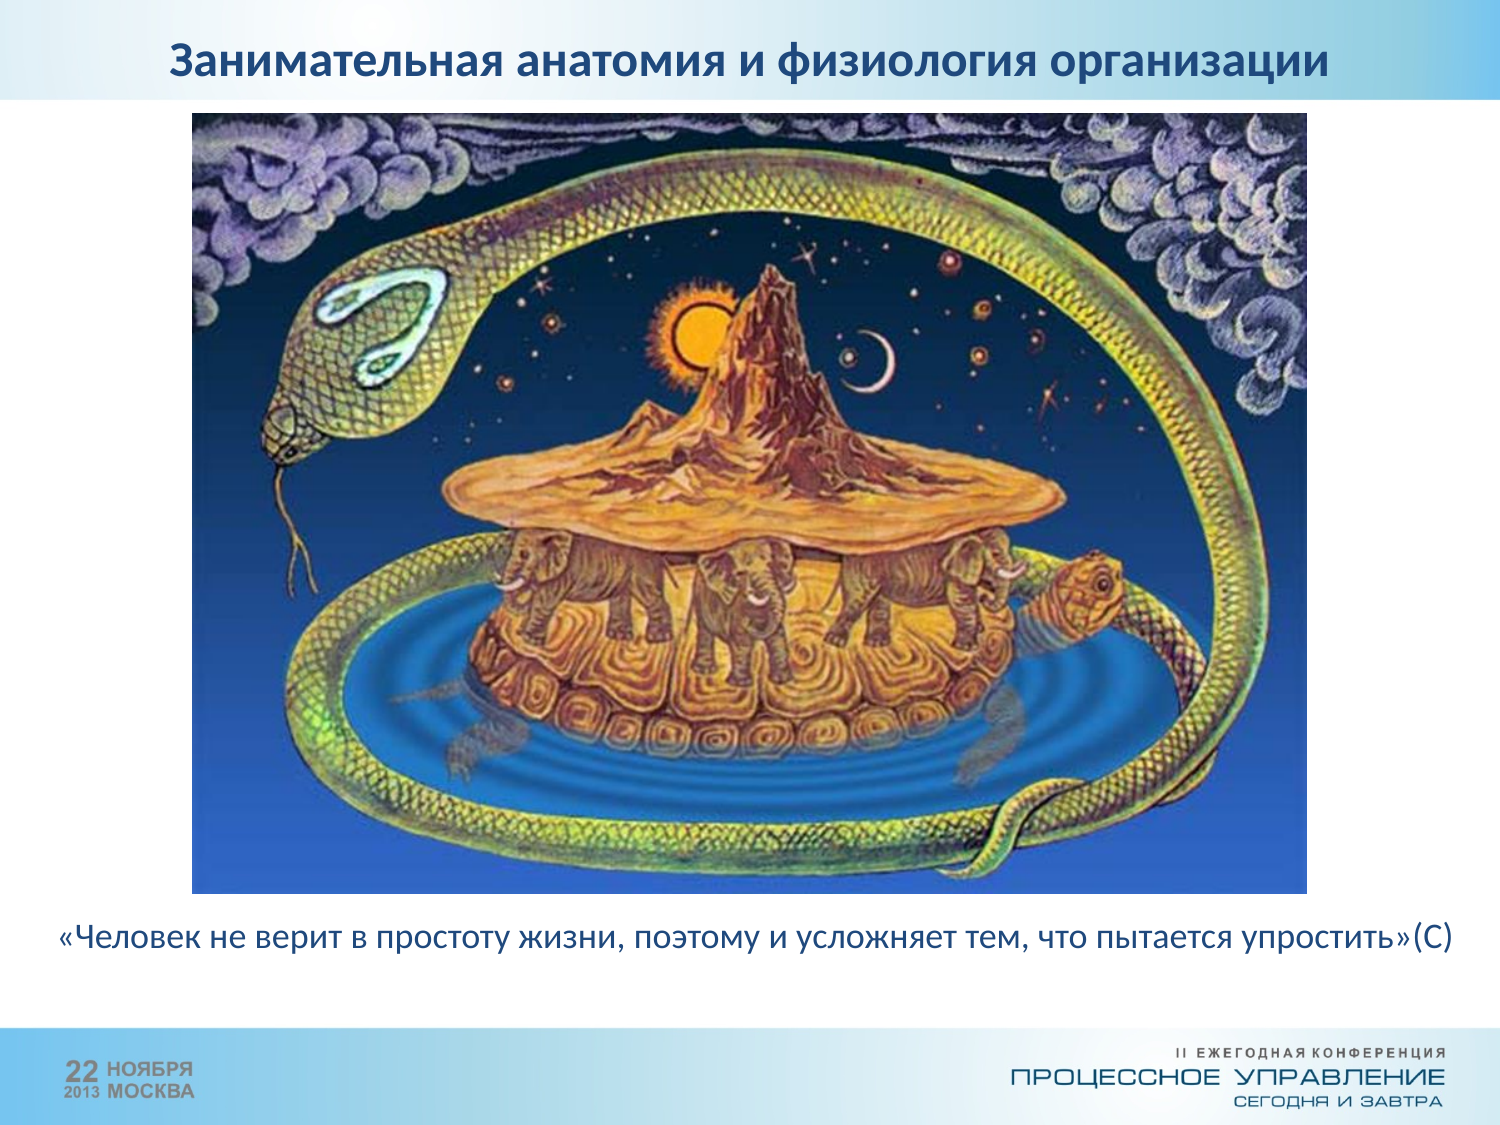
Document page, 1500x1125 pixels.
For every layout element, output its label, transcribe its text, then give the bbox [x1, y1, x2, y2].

list «Человек не верит в простоту жизни, поэтому и усложняет тем, что пытается упростить»(С) [41, 905, 1471, 1005]
list Занимательная анатомия и физиология организации [29, 19, 1471, 894]
picture [0, 0, 1500, 1125]
